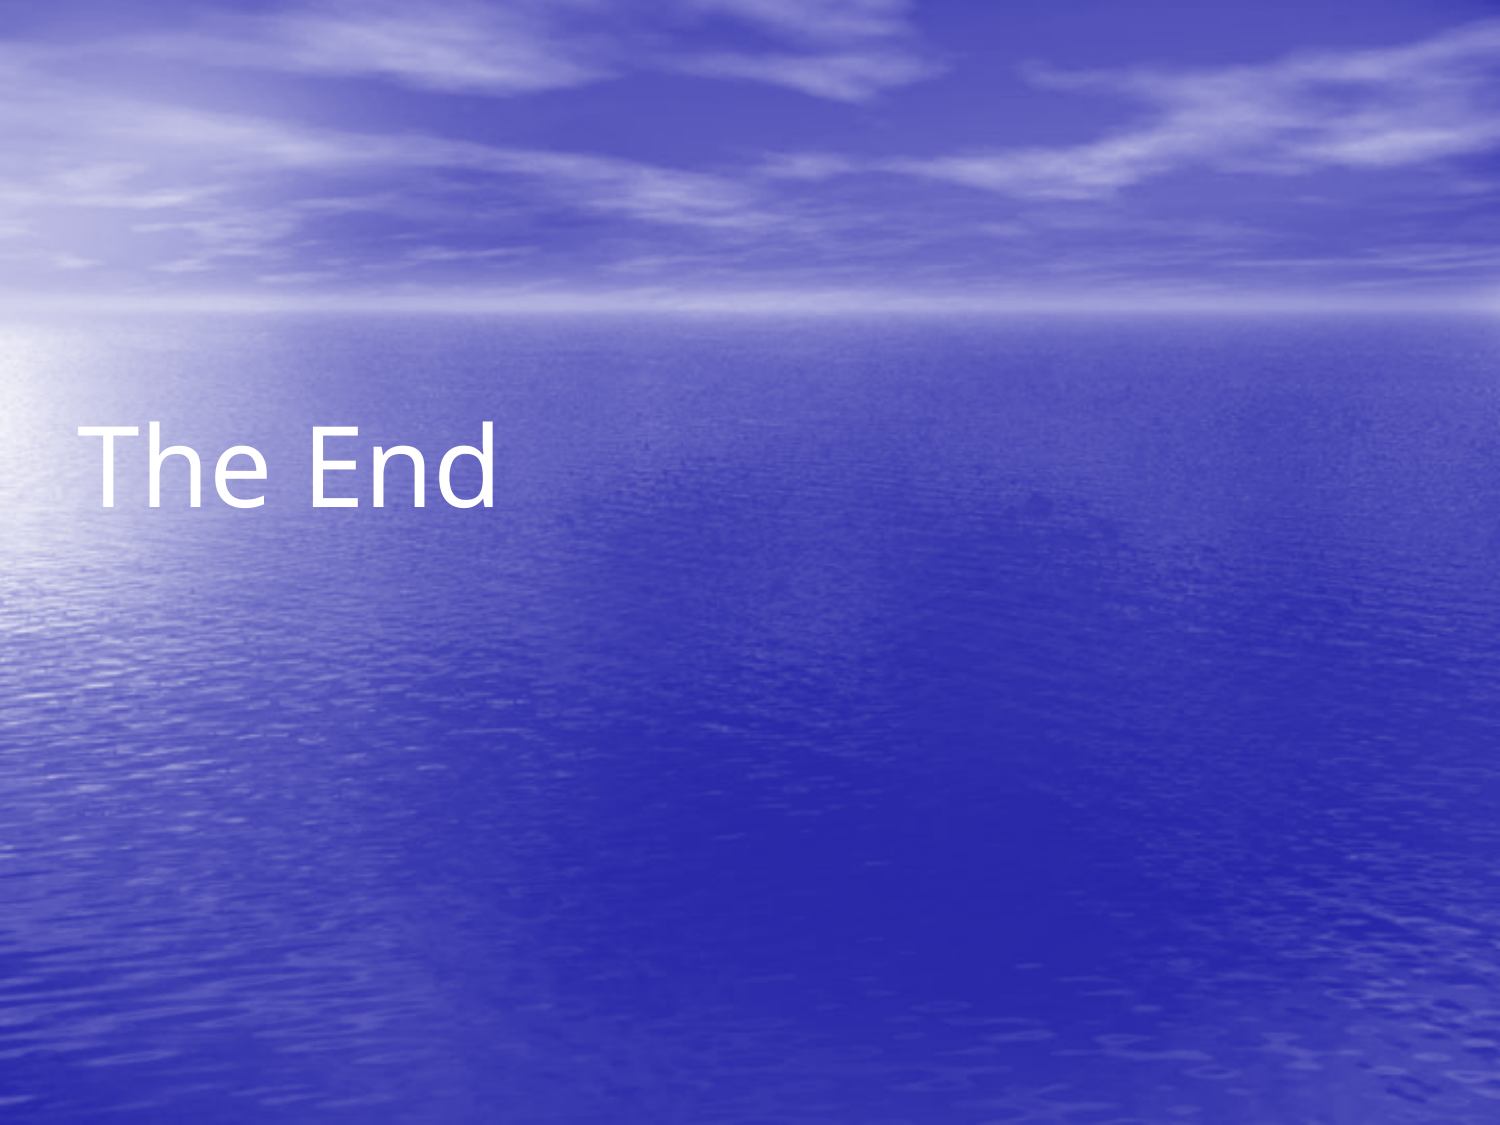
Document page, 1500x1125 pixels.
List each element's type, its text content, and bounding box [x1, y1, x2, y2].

title The End [62, 212, 1500, 713]
